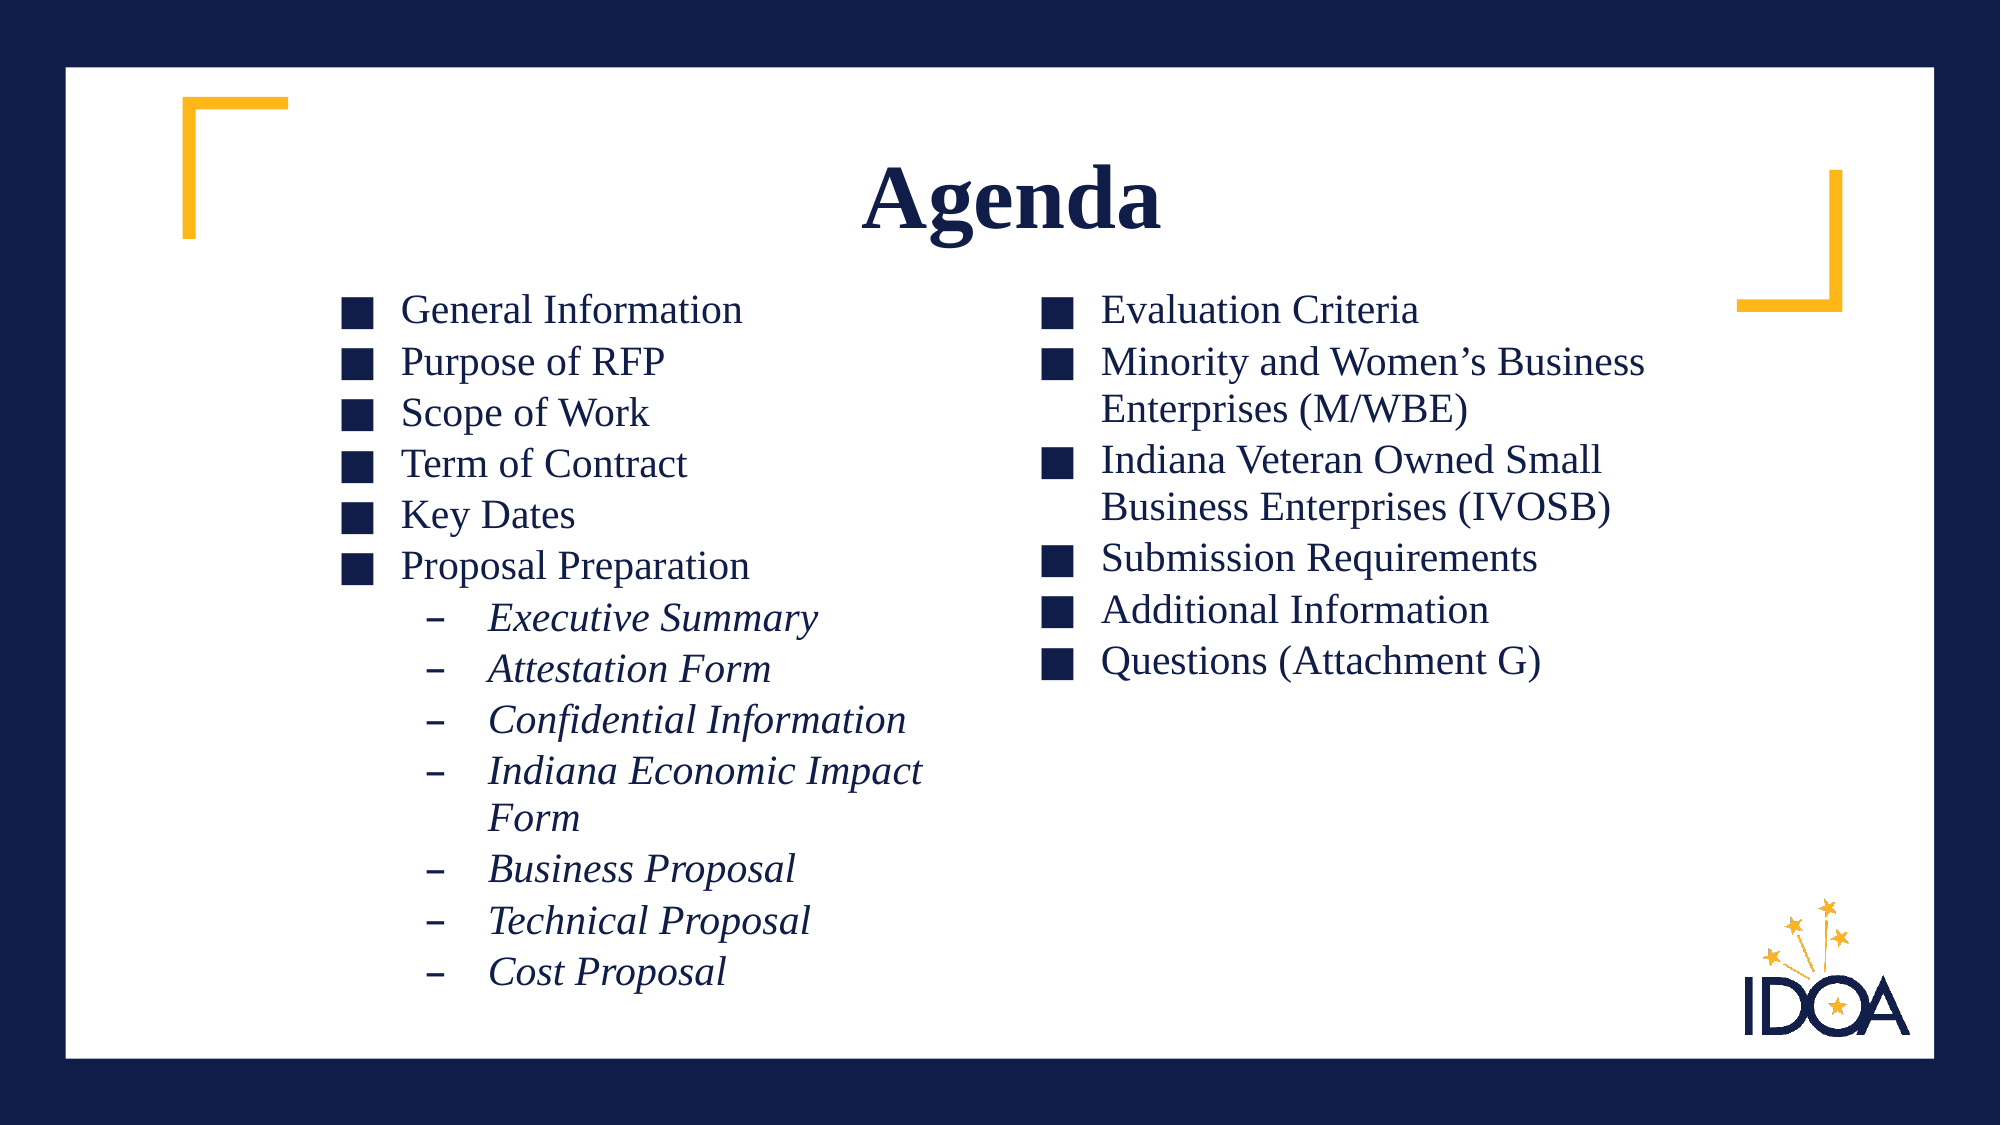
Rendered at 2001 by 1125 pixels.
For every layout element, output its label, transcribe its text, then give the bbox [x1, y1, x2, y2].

picture [1702, 857, 1959, 1114]
list Evaluation Criteria Minority and Women’s Business Enterprises (M/WBE) Indiana Veteran Owned Small Business Enterprises (IVOSB) Submission Requirements Additional Information Questions (Attachment G) [1022, 279, 1734, 885]
title Agenda [225, 142, 1800, 279]
list General Information Purpose of RFP Scope of Work Term of Contract Key Dates Proposal Preparation Executive Summary Attestation Form Confidential Information Indiana Economic Impact Form Business Proposal Technical Proposal Cost Proposal [322, 279, 1000, 963]
